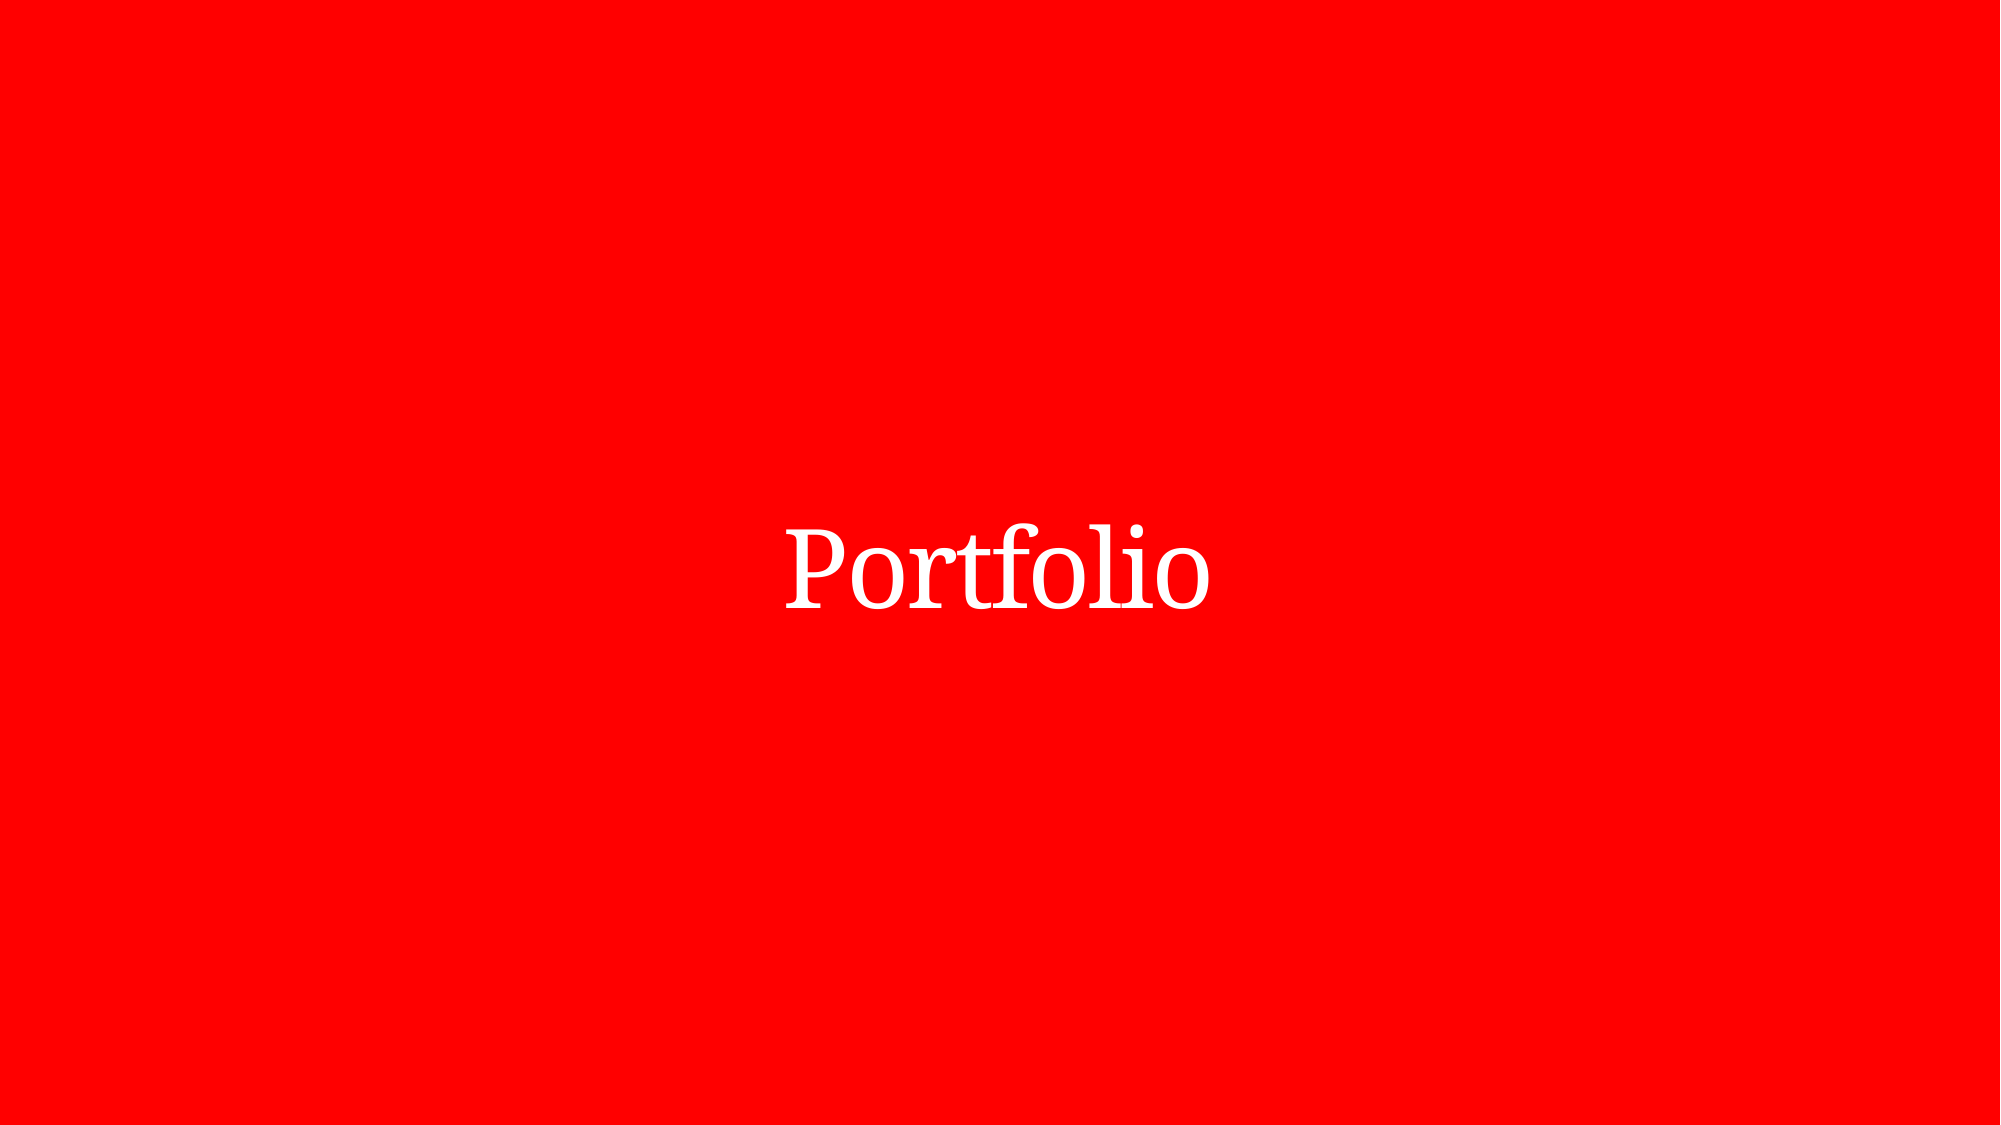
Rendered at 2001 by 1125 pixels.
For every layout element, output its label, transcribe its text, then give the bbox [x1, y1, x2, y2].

list Portfolio [710, 492, 1288, 643]
